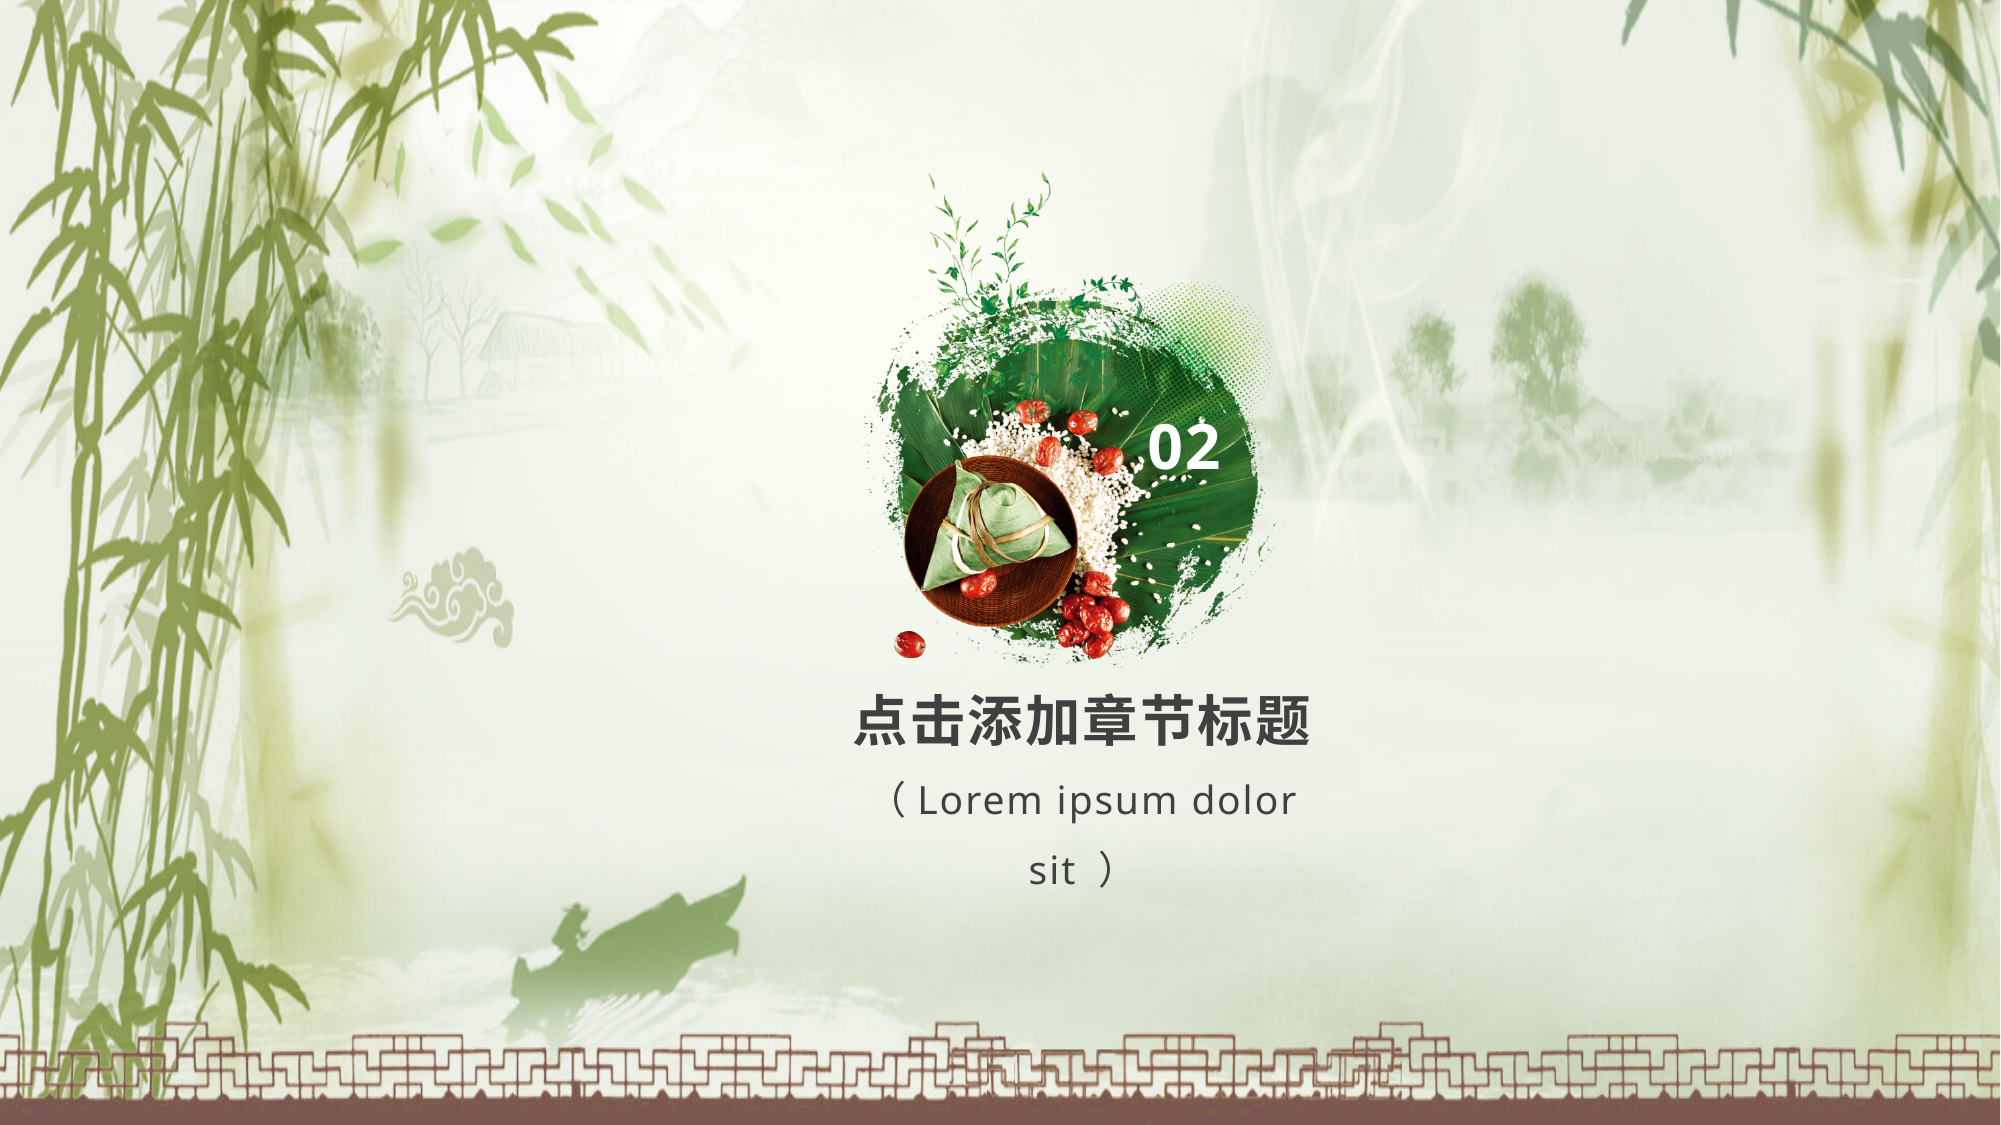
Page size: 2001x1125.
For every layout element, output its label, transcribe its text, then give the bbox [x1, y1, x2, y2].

picture [0, 0, 2001, 1125]
text_box 点击添加章节标题（Lorem ipsum dolor sit ） [795, 645, 1371, 900]
